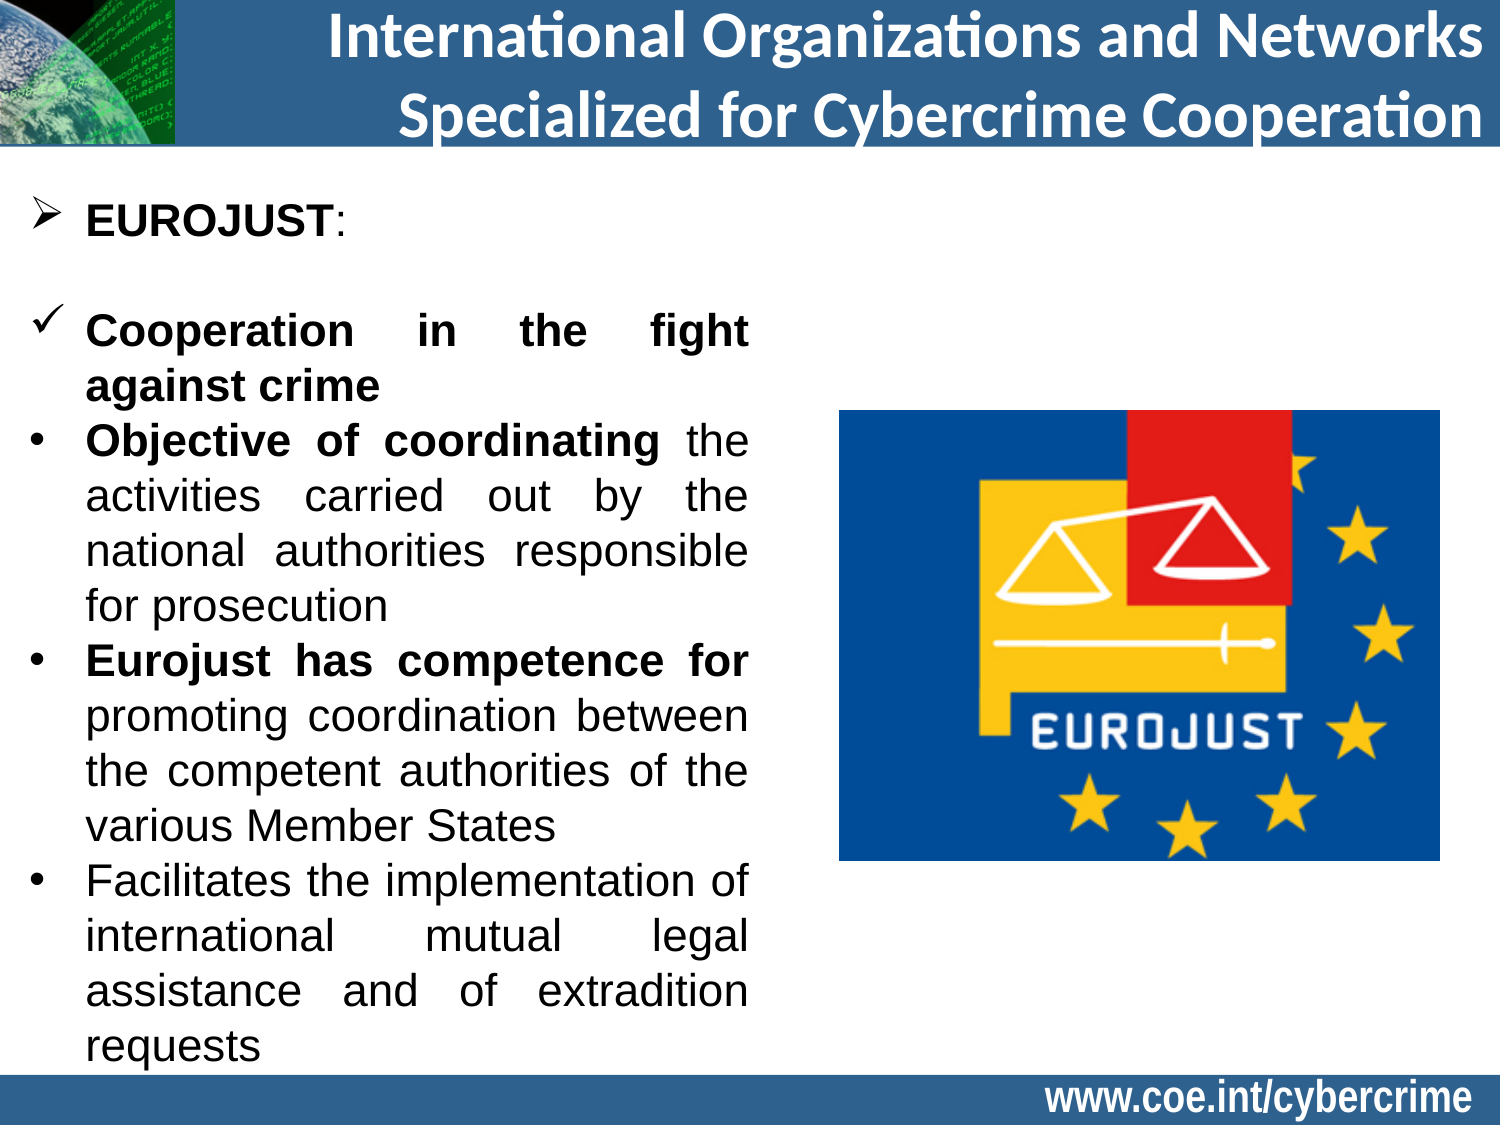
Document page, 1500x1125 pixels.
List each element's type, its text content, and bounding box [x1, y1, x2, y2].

text_box [0, 1073, 1030, 1125]
picture [839, 410, 1441, 861]
text_box www.coe.int/cybercrime [1030, 1059, 1500, 1125]
picture [0, 0, 175, 144]
text_box International Organizations and Networks Specialized for Cybercrime Cooperation [177, 0, 1500, 149]
text_box EUROJUST: Cooperation in the fight against crime Objective of coordinating the activities carried out by the national authorities responsible for prosecution Eurojust has competence for promoting coordination between the competent authorities of the various Member States Facilitates the implementation of international mutual legal assistance and of extradition requests [14, 183, 765, 1079]
